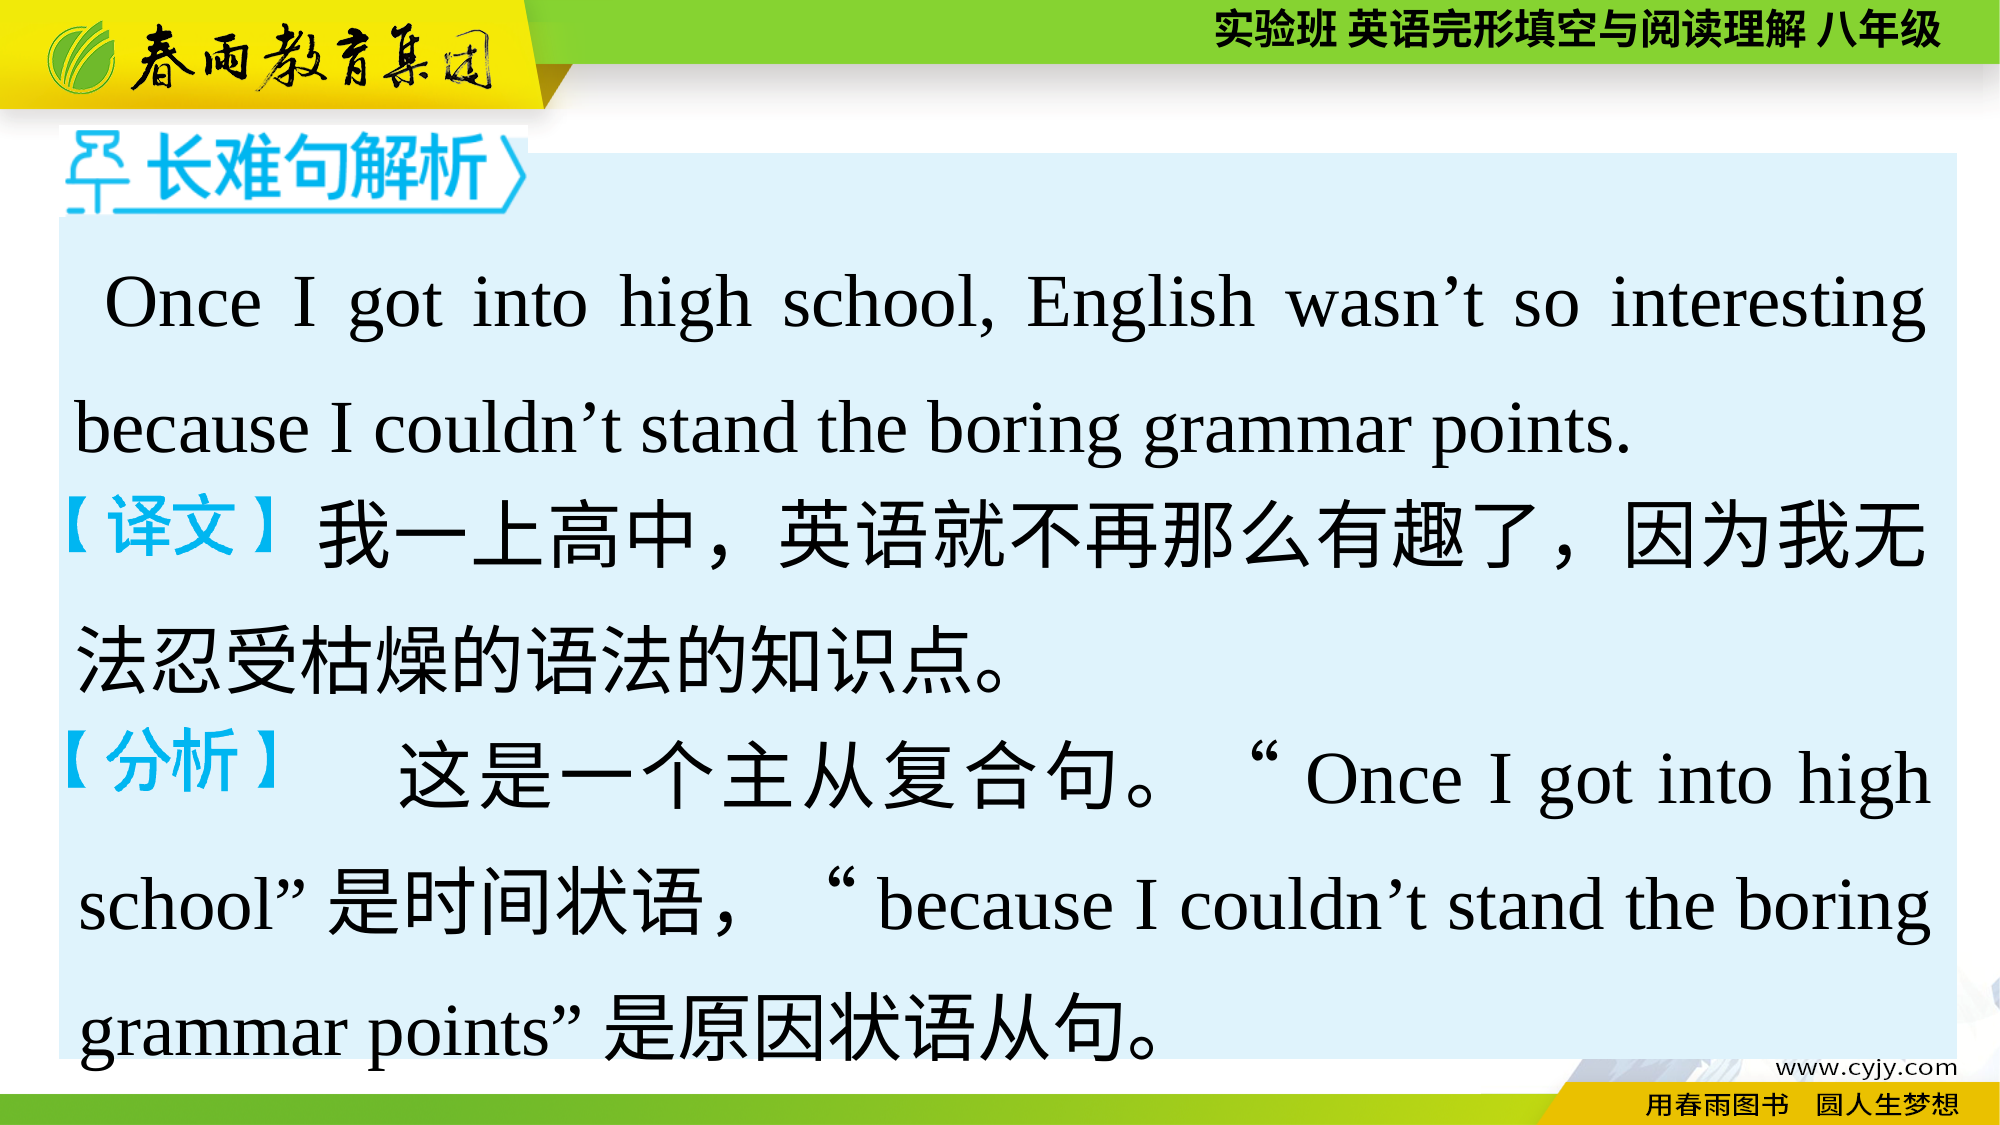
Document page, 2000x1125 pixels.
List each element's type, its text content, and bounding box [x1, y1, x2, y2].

text_box 这是一个主从复合句。“Once I got into high school”是时间状语，“because I couldn’t stand the boring grammar points”是原因状语从句。 [63, 1069, 1948, 1079]
picture [0, 0, 2000, 1125]
